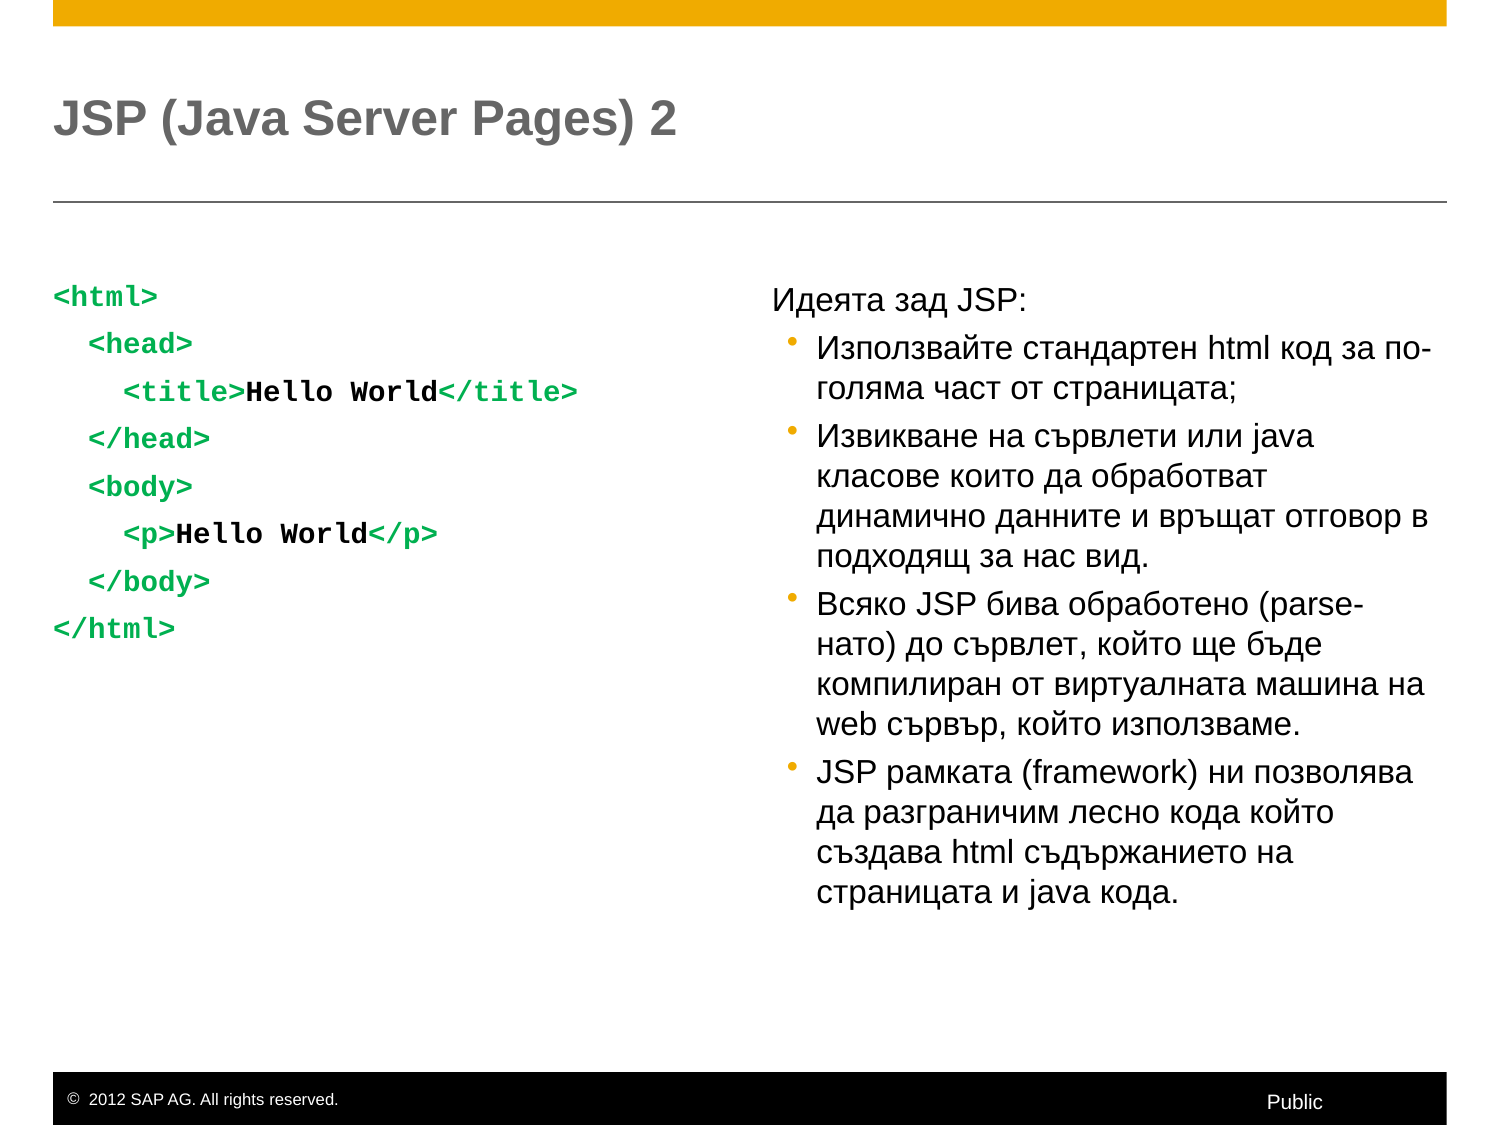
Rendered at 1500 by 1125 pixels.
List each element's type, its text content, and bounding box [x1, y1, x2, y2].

text_box Идеята зад JSP: Използвайте стандартен html код за по-голяма част от страницата; Извикване на сървлети или java класове които да обработват динамично данните и връщат отговор в подходящ за нас вид. Всяко JSP бива обработено (parse-нато) до сървлет, който ще бъде компилиран от виртуалната машина на web сървър, който използваме. JSP рамката (framework) ни позволява да разграничим лесно кода който създава html съдържанието на страницата и java кода. [757, 277, 1442, 974]
title JSP (Java Server Pages) 2 [53, 53, 1447, 178]
list <html> <head> <title>Hello World</title> </head> <body> <p>Hello World</p> </body> </html> [53, 277, 728, 998]
